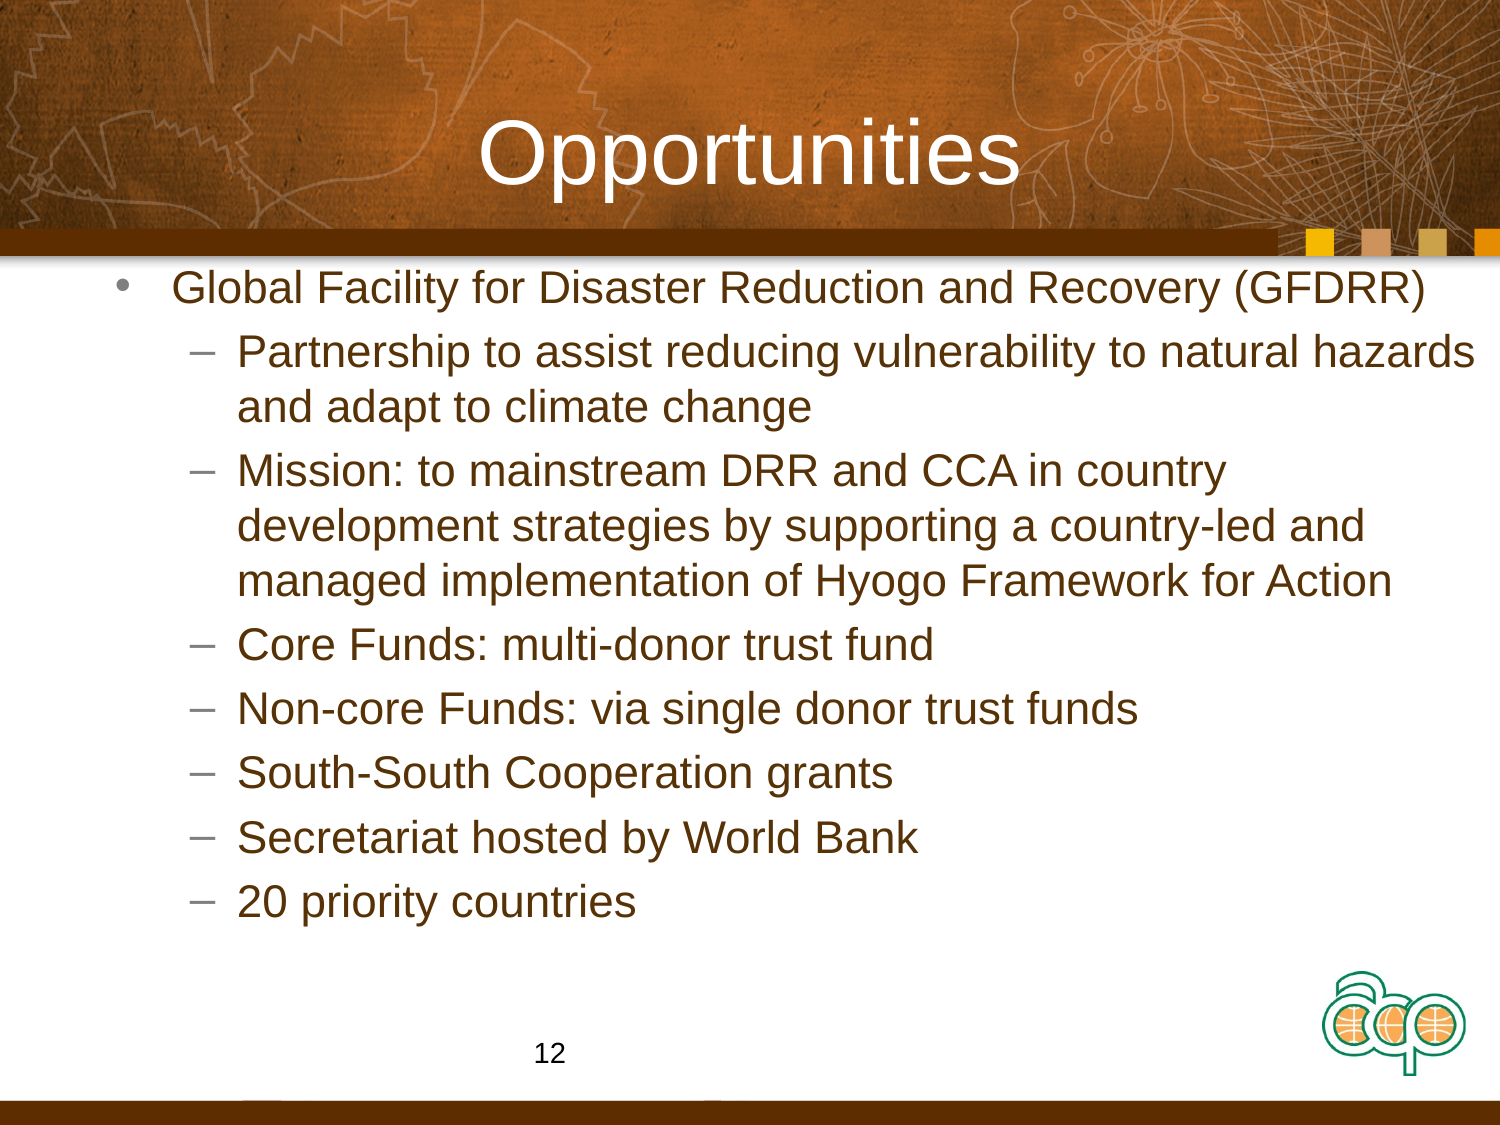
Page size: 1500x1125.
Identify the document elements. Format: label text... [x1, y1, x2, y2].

title Opportunities [74, 62, 1426, 234]
list Global Facility for Disaster Reduction and Recovery (GFDRR) Partnership to assist reducing vulnerability to natural hazards and adapt to climate change Mission: to mainstream DRR and CCA in country development strategies by supporting a country-led and managed implementation of Hyogo Framework for Action Core Funds: multi-donor trust fund Non-core Funds: via single donor trust funds South-South Cooperation grants Secretariat hosted by World Bank 20 priority countries [99, 249, 1500, 1038]
picture [0, 0, 1500, 1125]
slide_number 12 [518, 1027, 869, 1071]
